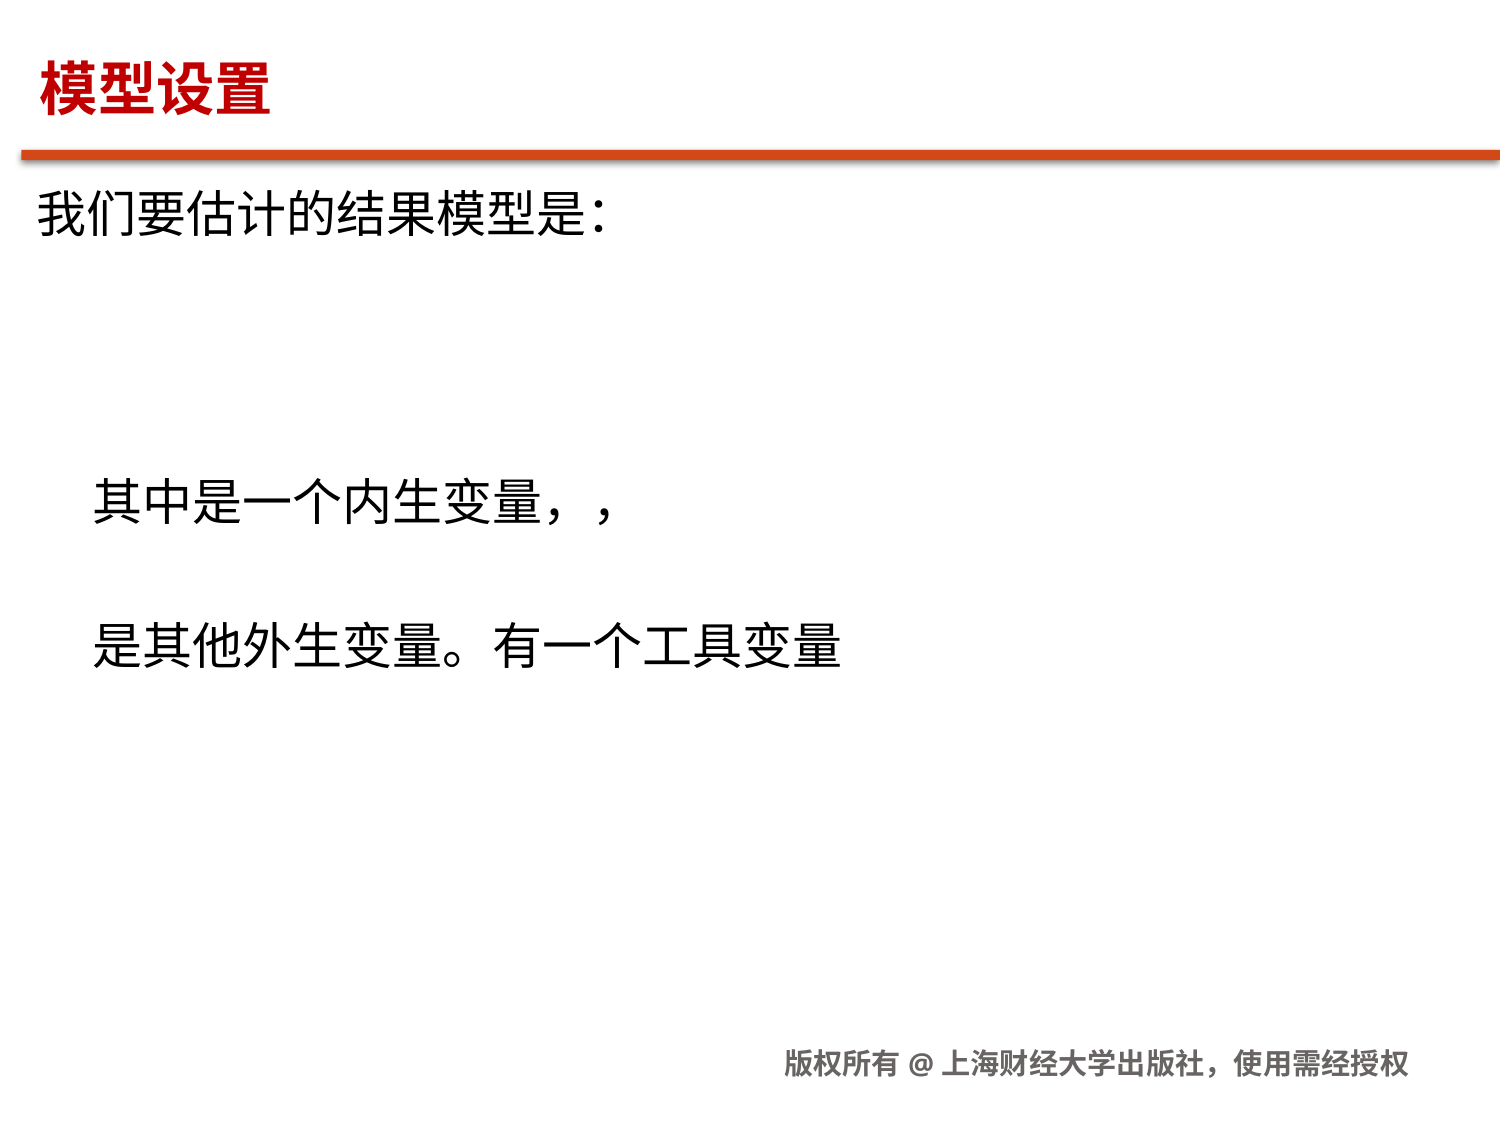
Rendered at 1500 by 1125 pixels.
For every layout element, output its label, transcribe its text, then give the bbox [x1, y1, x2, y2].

title 模型设置 [24, 50, 1450, 138]
footer 版权所有@上海财经大学出版社，使用需经授权 [690, 1025, 1500, 1100]
